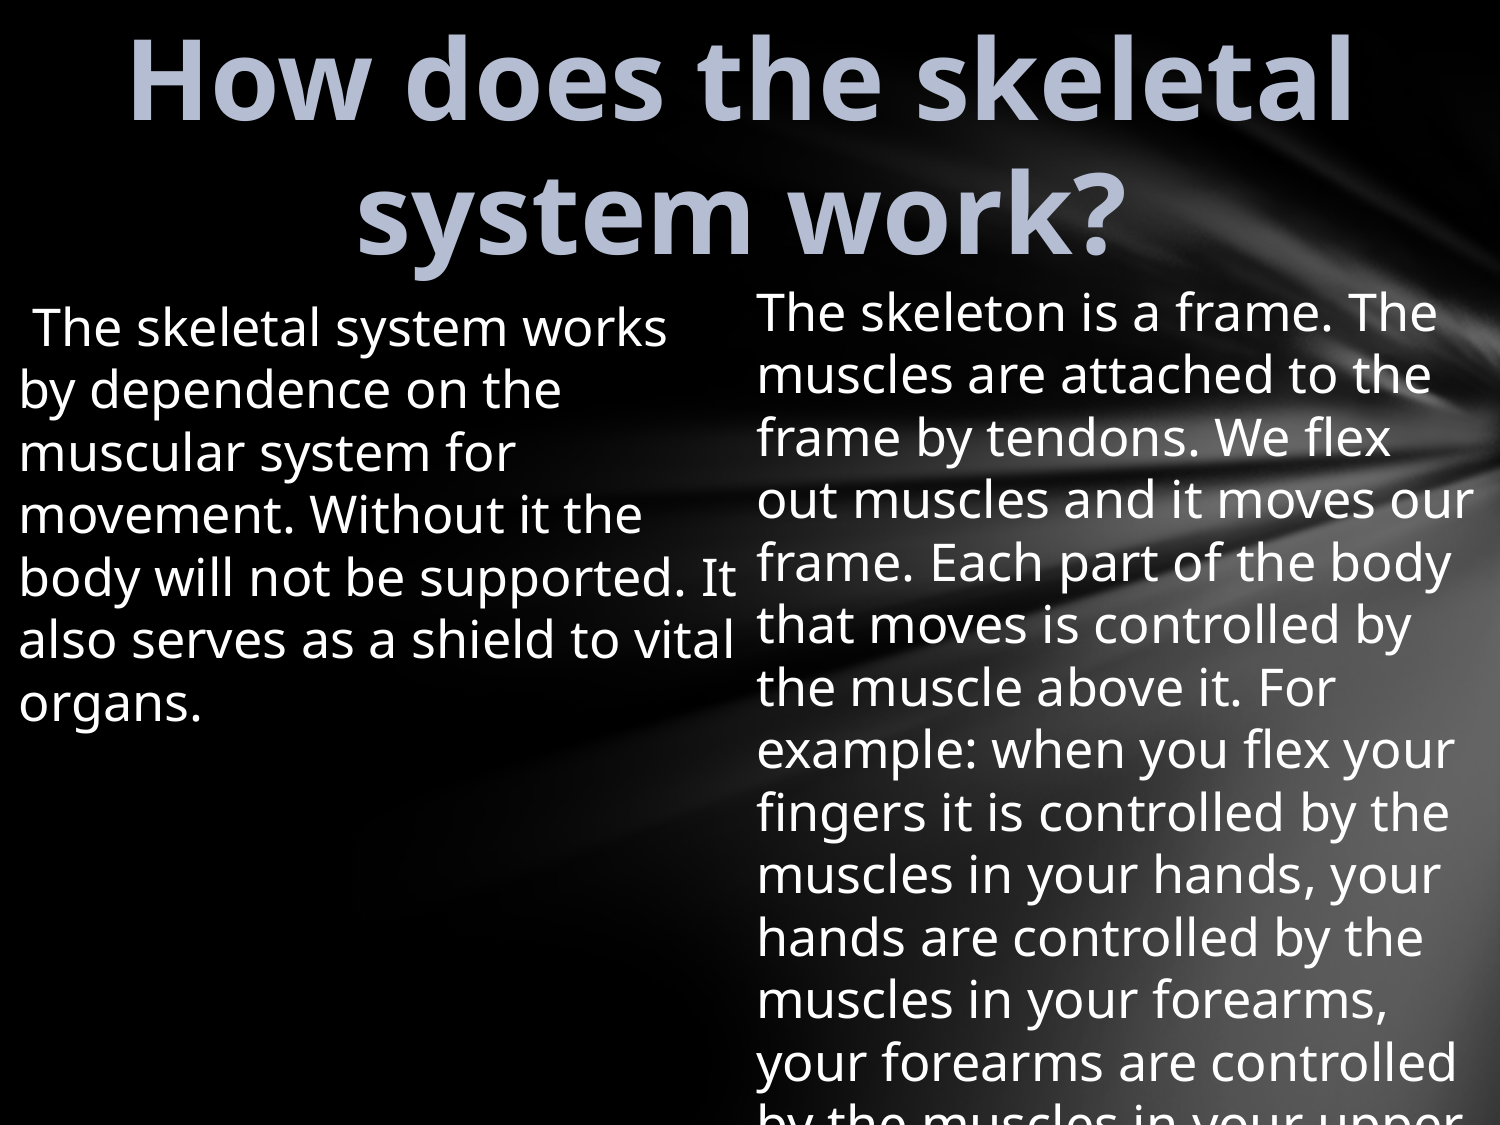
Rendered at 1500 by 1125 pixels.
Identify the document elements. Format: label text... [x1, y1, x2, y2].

text_box How does the skeletal system work? [0, 0, 1483, 285]
text_box The skeleton is a frame. The muscles are attached to the frame by tendons. We flex out muscles and it moves our frame. Each part of the body that moves is controlled by the muscle above it. For example: when you flex your fingers it is controlled by the muscles in your hands, your hands are controlled by the muscles in your forearms, your forearms are controlled by the muscles in your upper arms. [741, 271, 1492, 1125]
text_box The skeletal system works by dependence on the muscular system for movement. Without it the body will not be supported. It also serves as a shield to vital organs. [3, 287, 741, 740]
